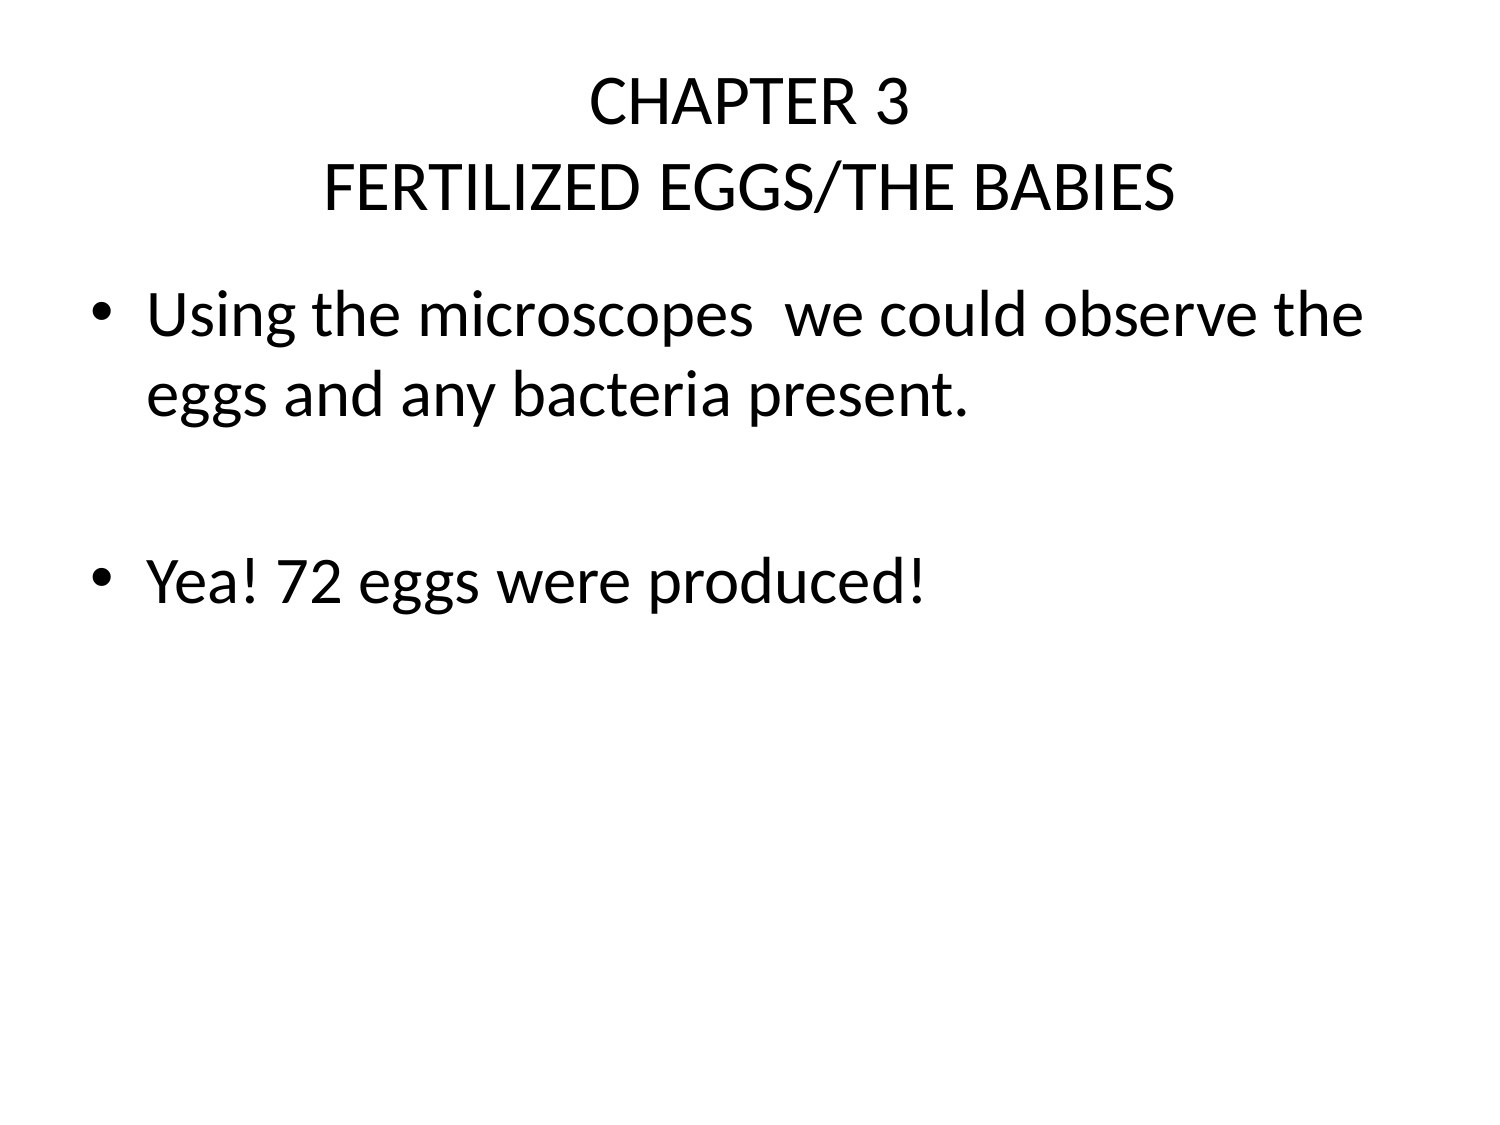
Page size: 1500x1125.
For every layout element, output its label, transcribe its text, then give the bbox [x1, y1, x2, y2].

title CHAPTER 3 FERTILIZED EGGS/THE BABIES [75, 45, 1425, 233]
list Using the microscopes we could observe the eggs and any bacteria present. Yea! 72 eggs were produced! [75, 262, 1425, 1005]
